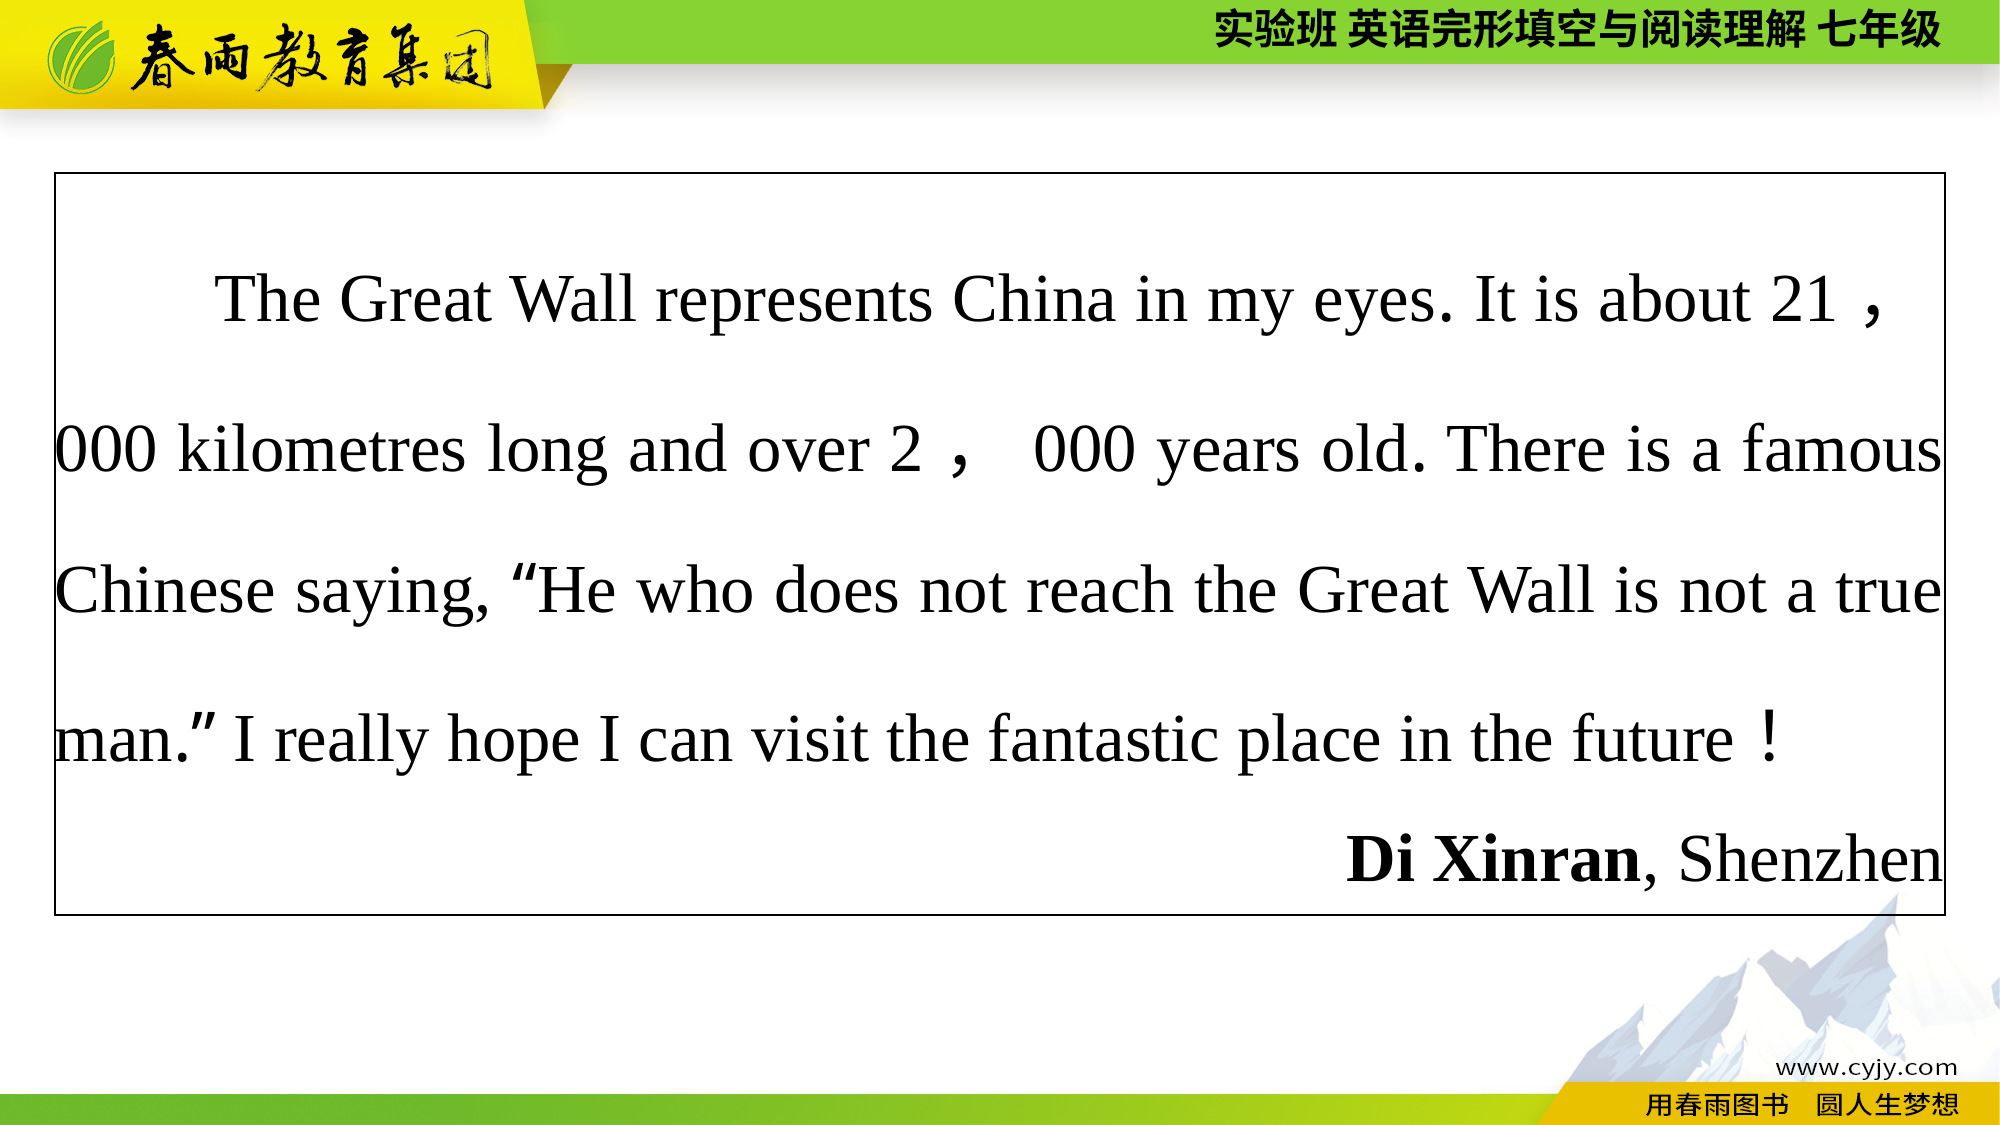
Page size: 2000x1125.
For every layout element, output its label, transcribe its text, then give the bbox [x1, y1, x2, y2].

table_header The Great Wall represents China in my eyes. It is about 21，000 kilometres long and over 2，000 years old. There is a famous Chinese saying, “He who does not reach the Great Wall is not a true man.” I really hope I can visit the fantastic place in the future！ Di Xinran, Shenzhen [56, 174, 1944, 914]
picture [0, 0, 2000, 1125]
